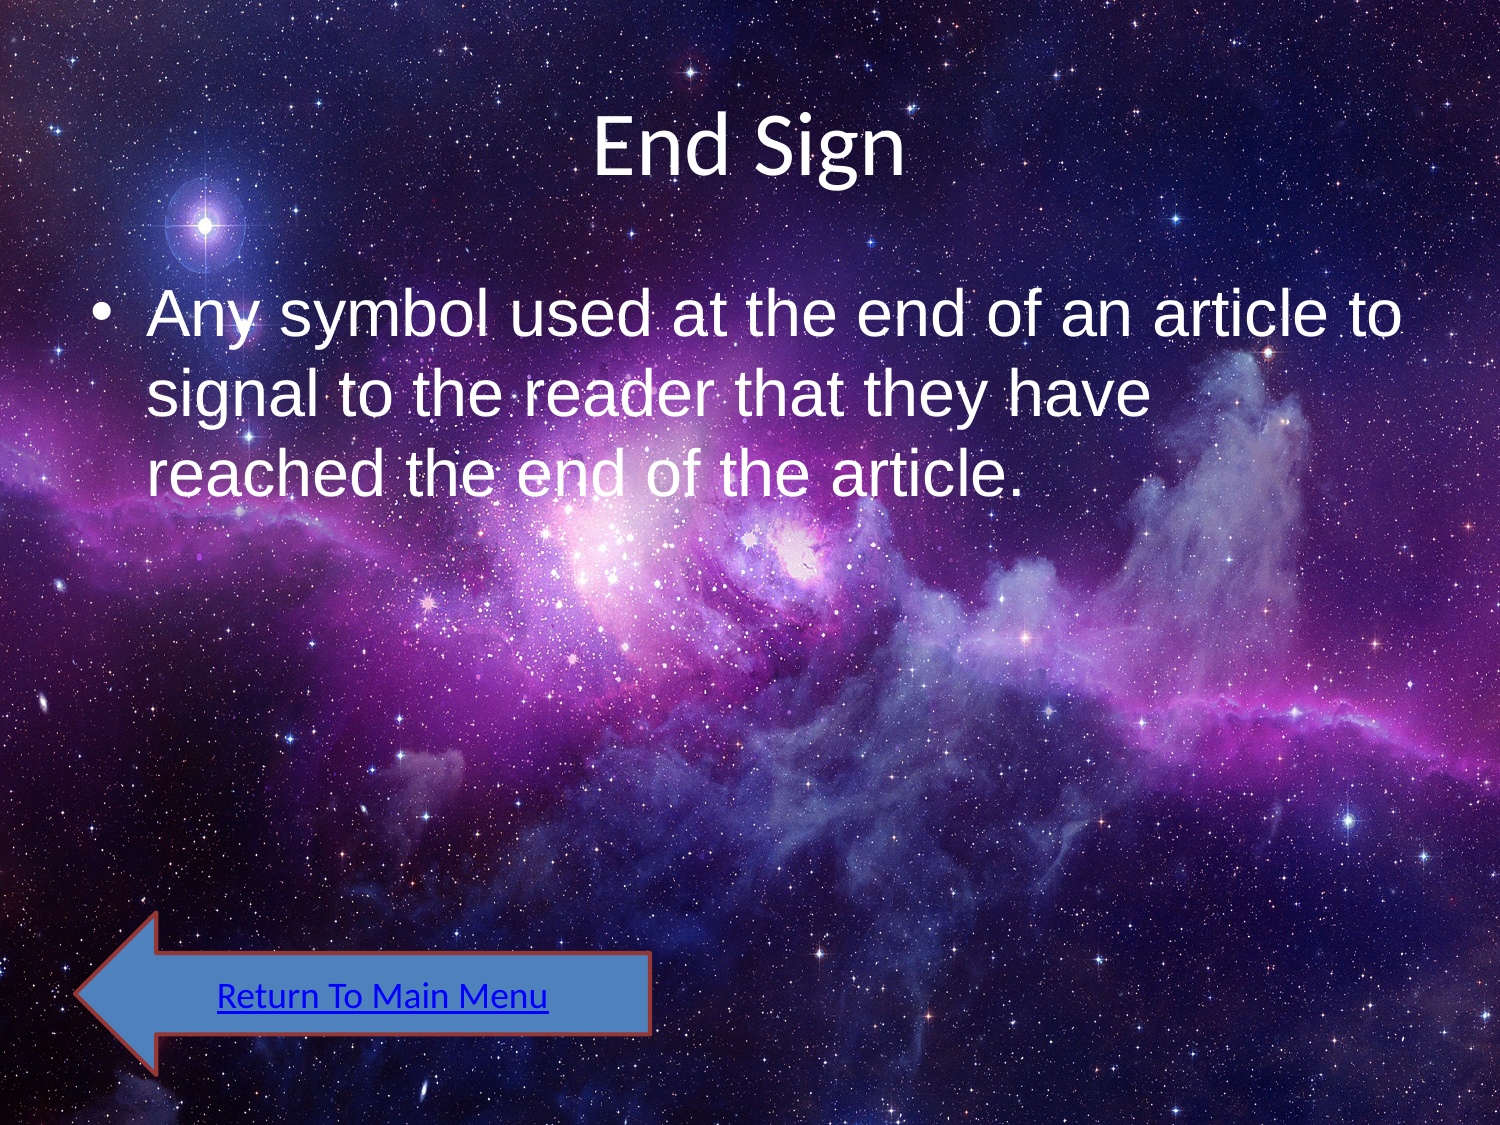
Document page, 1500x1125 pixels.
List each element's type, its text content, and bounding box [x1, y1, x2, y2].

title End Sign [75, 45, 1425, 233]
text_box Return To Main Menu [72, 910, 653, 1077]
picture [0, 0, 1500, 1125]
list Any symbol used at the end of an article to signal to the reader that they have reached the end of the article. [75, 262, 1425, 1005]
